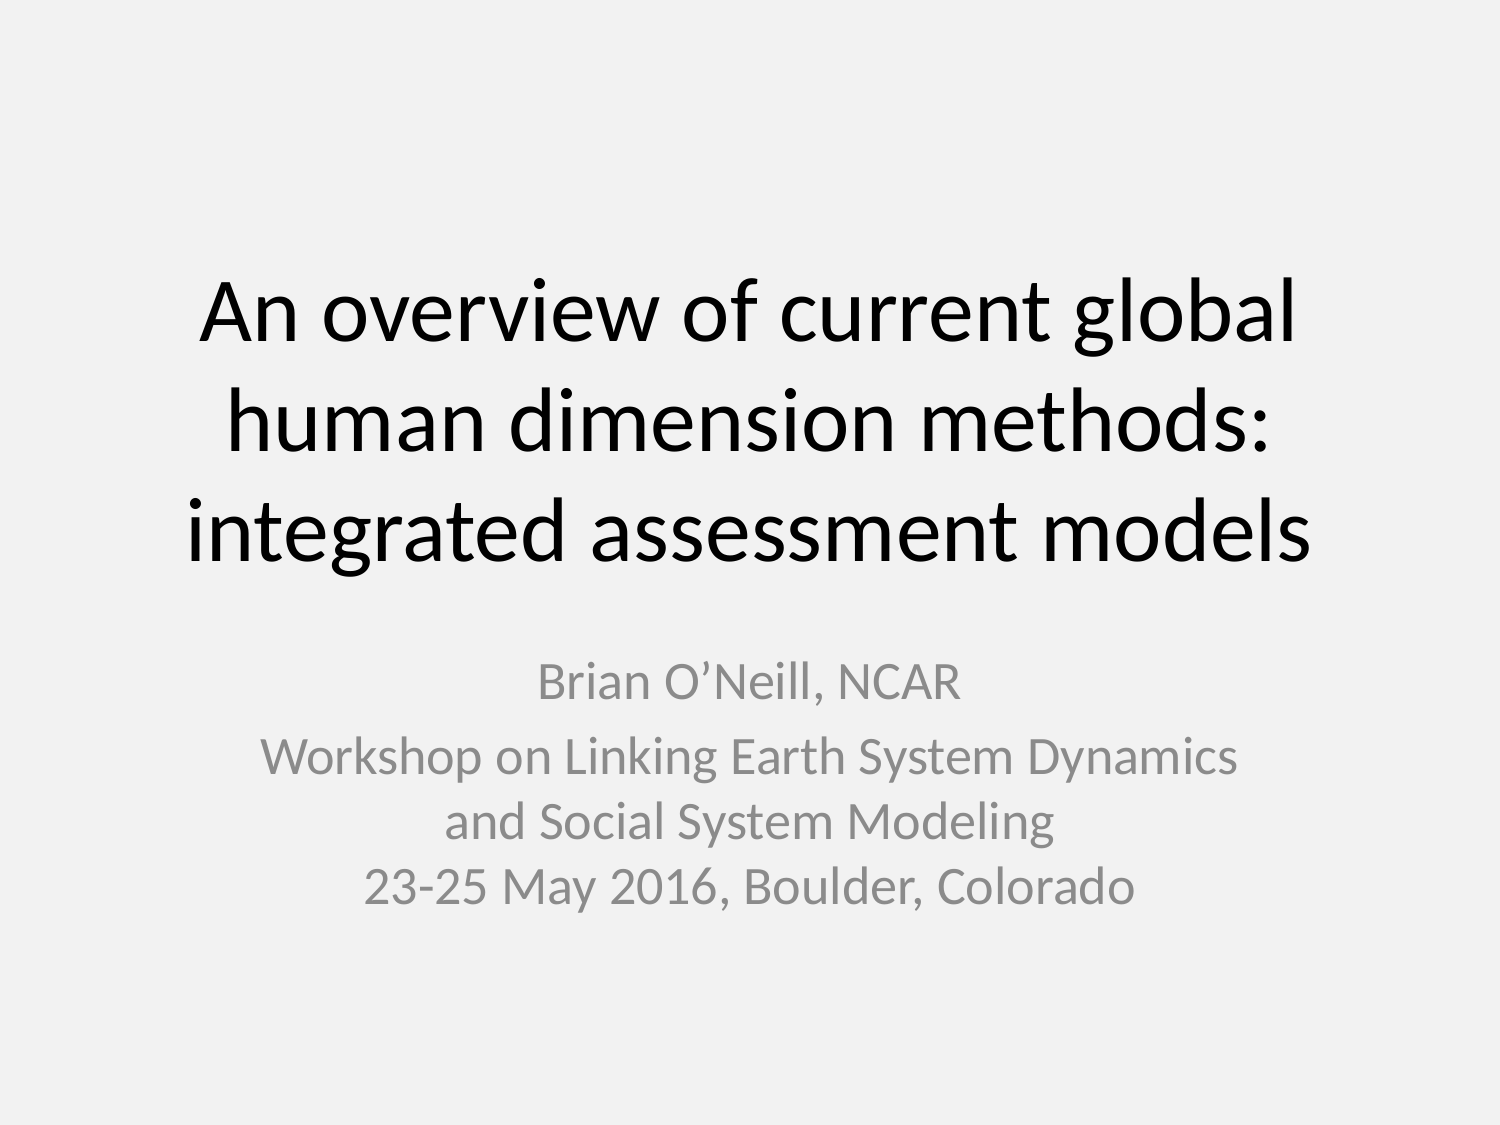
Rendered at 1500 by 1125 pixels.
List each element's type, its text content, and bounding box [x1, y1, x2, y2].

subtitle Brian O’Neill, NCAR Workshop on Linking Earth System Dynamics and Social System Modeling 23-25 May 2016, Boulder, Colorado [225, 637, 1275, 925]
title An overview of current global human dimension methods: integrated assessment models [112, 349, 1388, 591]
